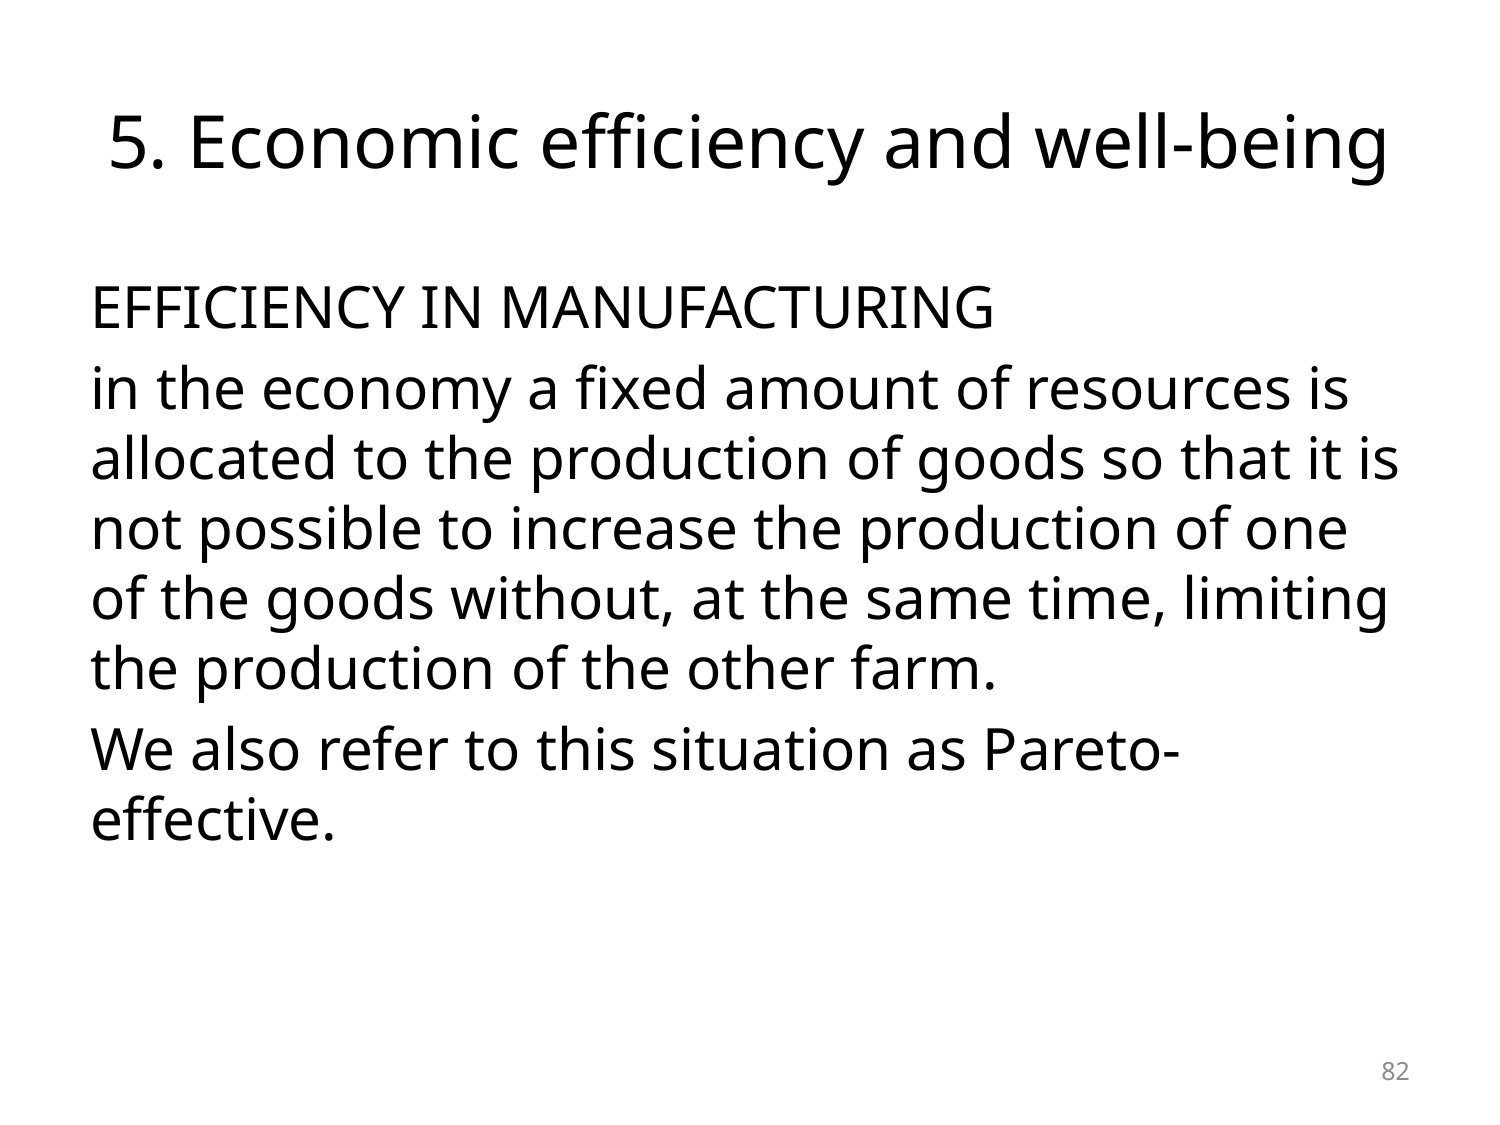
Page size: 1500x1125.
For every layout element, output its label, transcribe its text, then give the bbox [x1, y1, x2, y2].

list EFFICIENCY IN MANUFACTURING in the economy a fixed amount of resources is allocated to the production of goods so that it is not possible to increase the production of one of the goods without, at the same time, limiting the production of the other farm. We also refer to this situation as Pareto-effective. [75, 262, 1425, 1005]
slide_number 82 [1074, 1042, 1425, 1103]
title 5. Economic efficiency and well-being [75, 45, 1425, 233]
